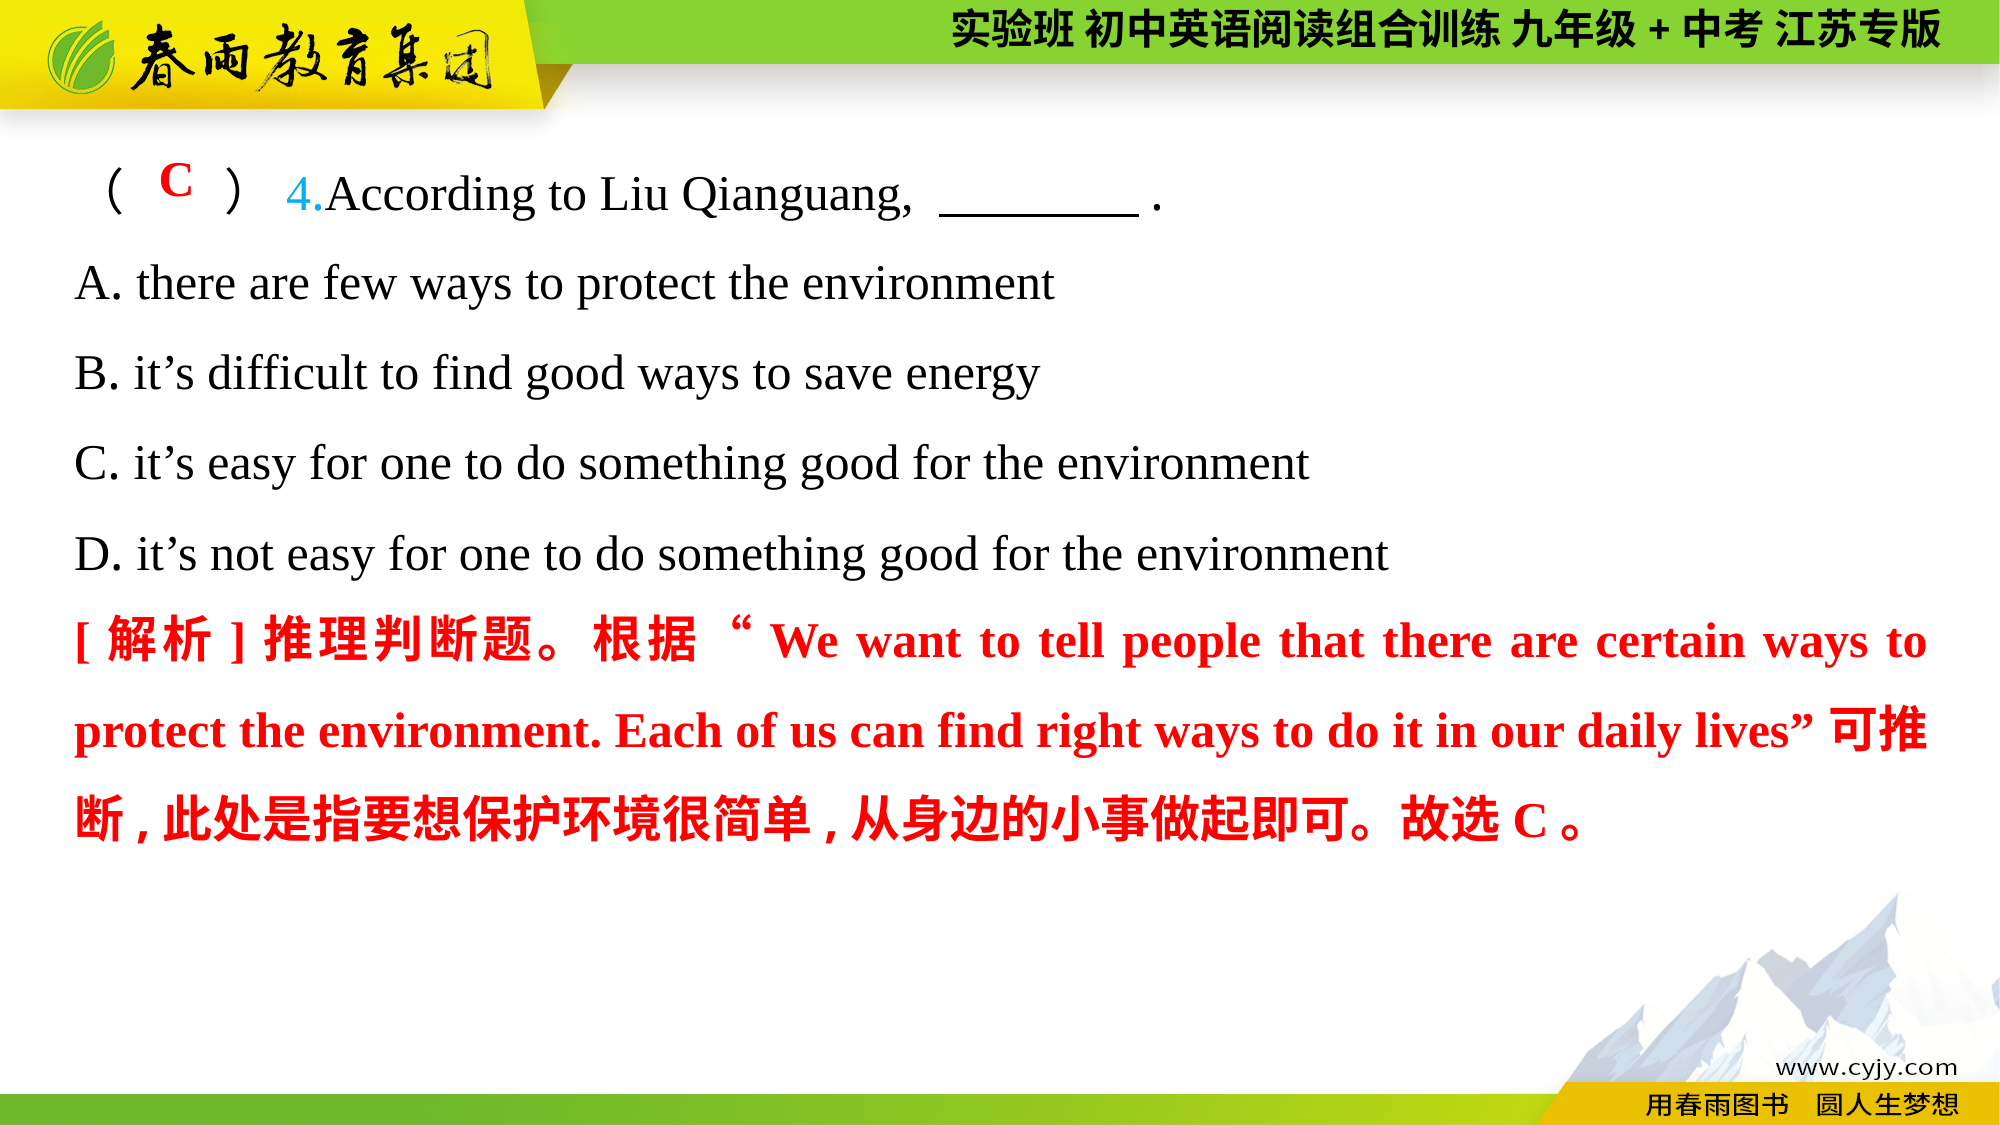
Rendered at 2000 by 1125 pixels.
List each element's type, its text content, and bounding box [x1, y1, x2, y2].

picture [0, 0, 2000, 1125]
text_box [解析]推理判断题。根据“We want to tell people that there are certain ways to protect the environment. Each of us can find right ways to do it in our daily lives”可推断,此处是指要想保护环境很简单,从身边的小事做起即可。故选C。 [59, 569, 1944, 855]
list （ ）4.According to Liu Qianguang, . A. there are few ways to protect the environment B. it’s difficult to find good ways to save energy C. it’s easy for one to do something good for the environment D. it’s not easy for one to do something good for the environment [59, 122, 1944, 569]
text_box C [143, 138, 210, 214]
